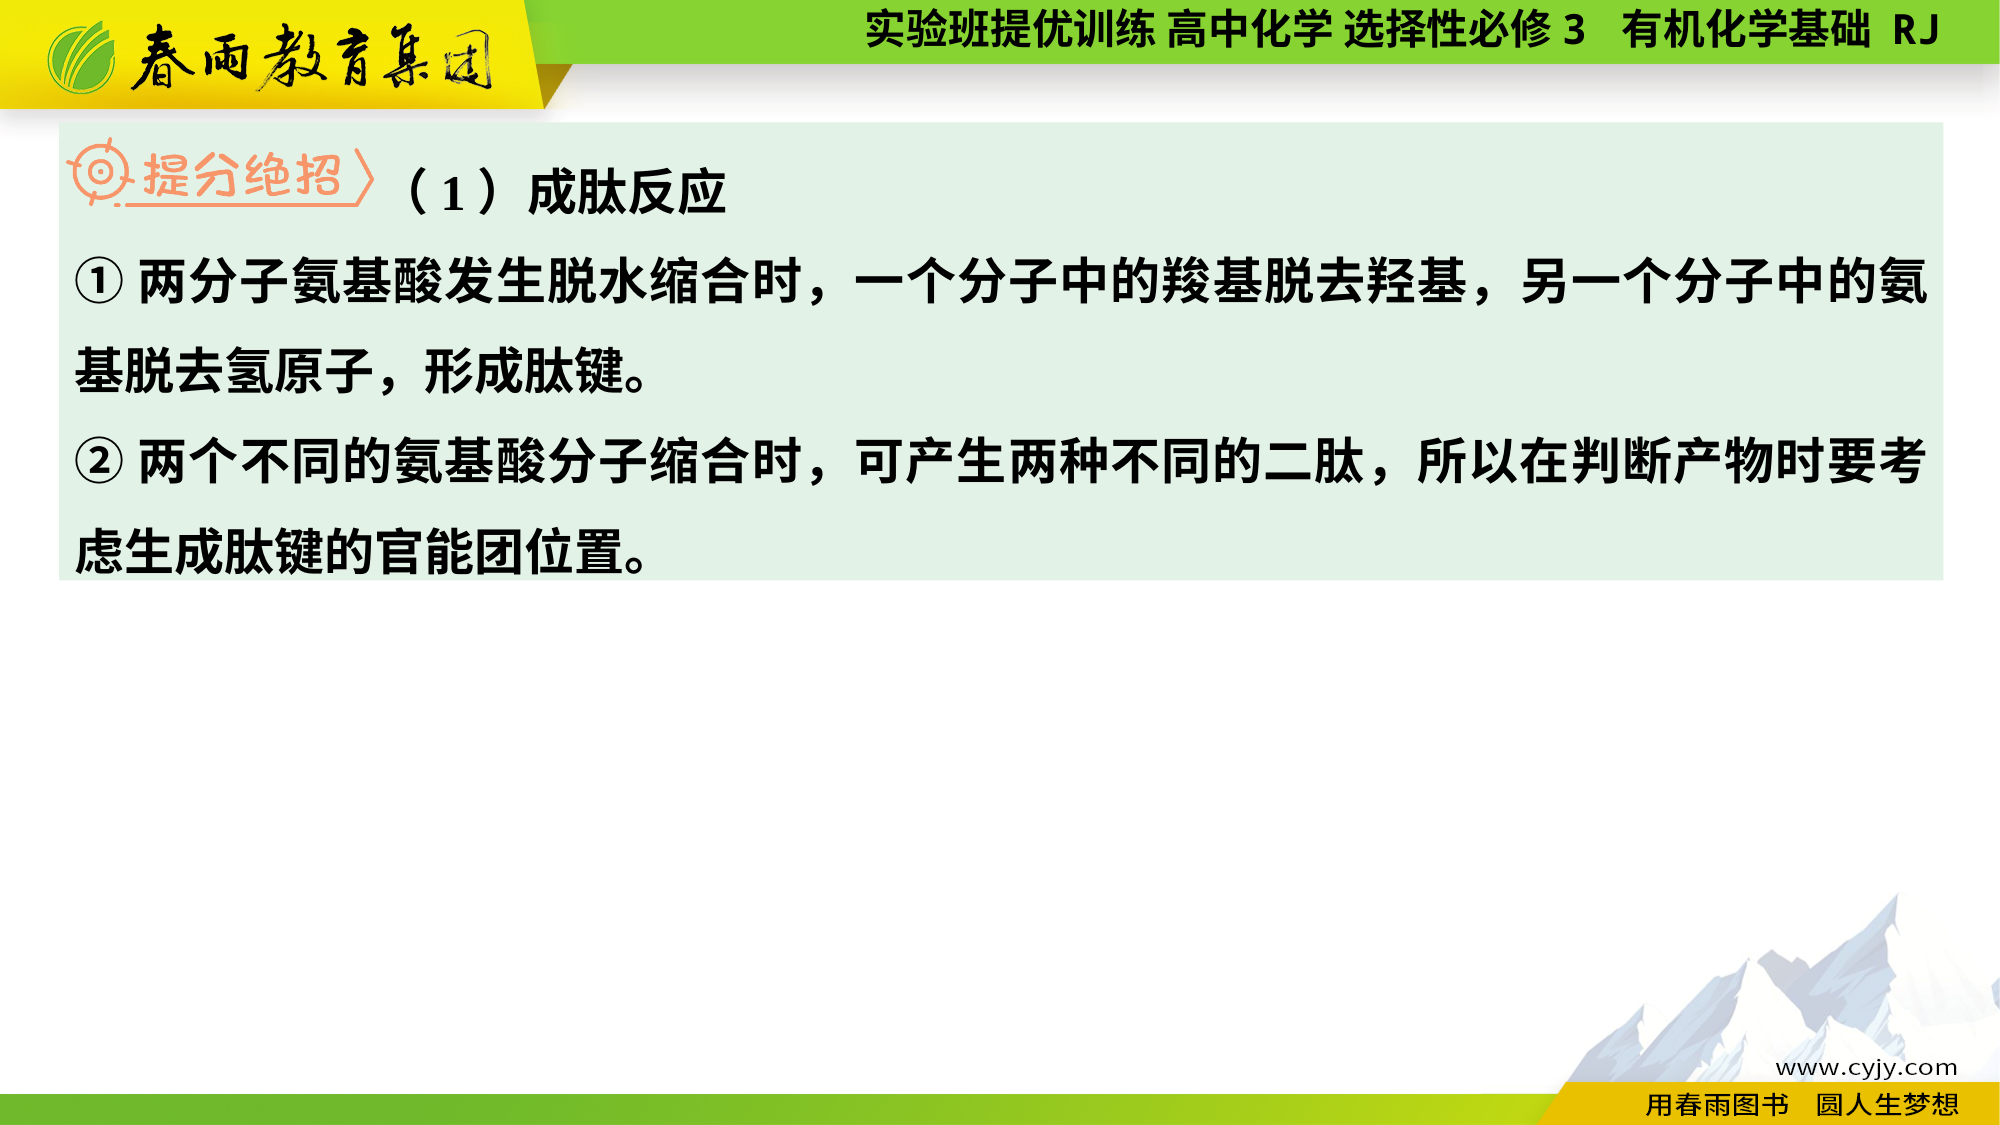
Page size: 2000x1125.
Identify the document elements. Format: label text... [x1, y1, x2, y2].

picture [0, 0, 2000, 1125]
list （1）成肽反应 ①两分子氨基酸发生脱水缩合时，一个分子中的羧基脱去羟基，另一个分子中的氨基脱去氢原子，形成肽键。 ②两个不同的氨基酸分子缩合时，可产生两种不同的二肽，所以在判断产物时要考虑生成肽键的官能团位置。 [59, 122, 1944, 581]
